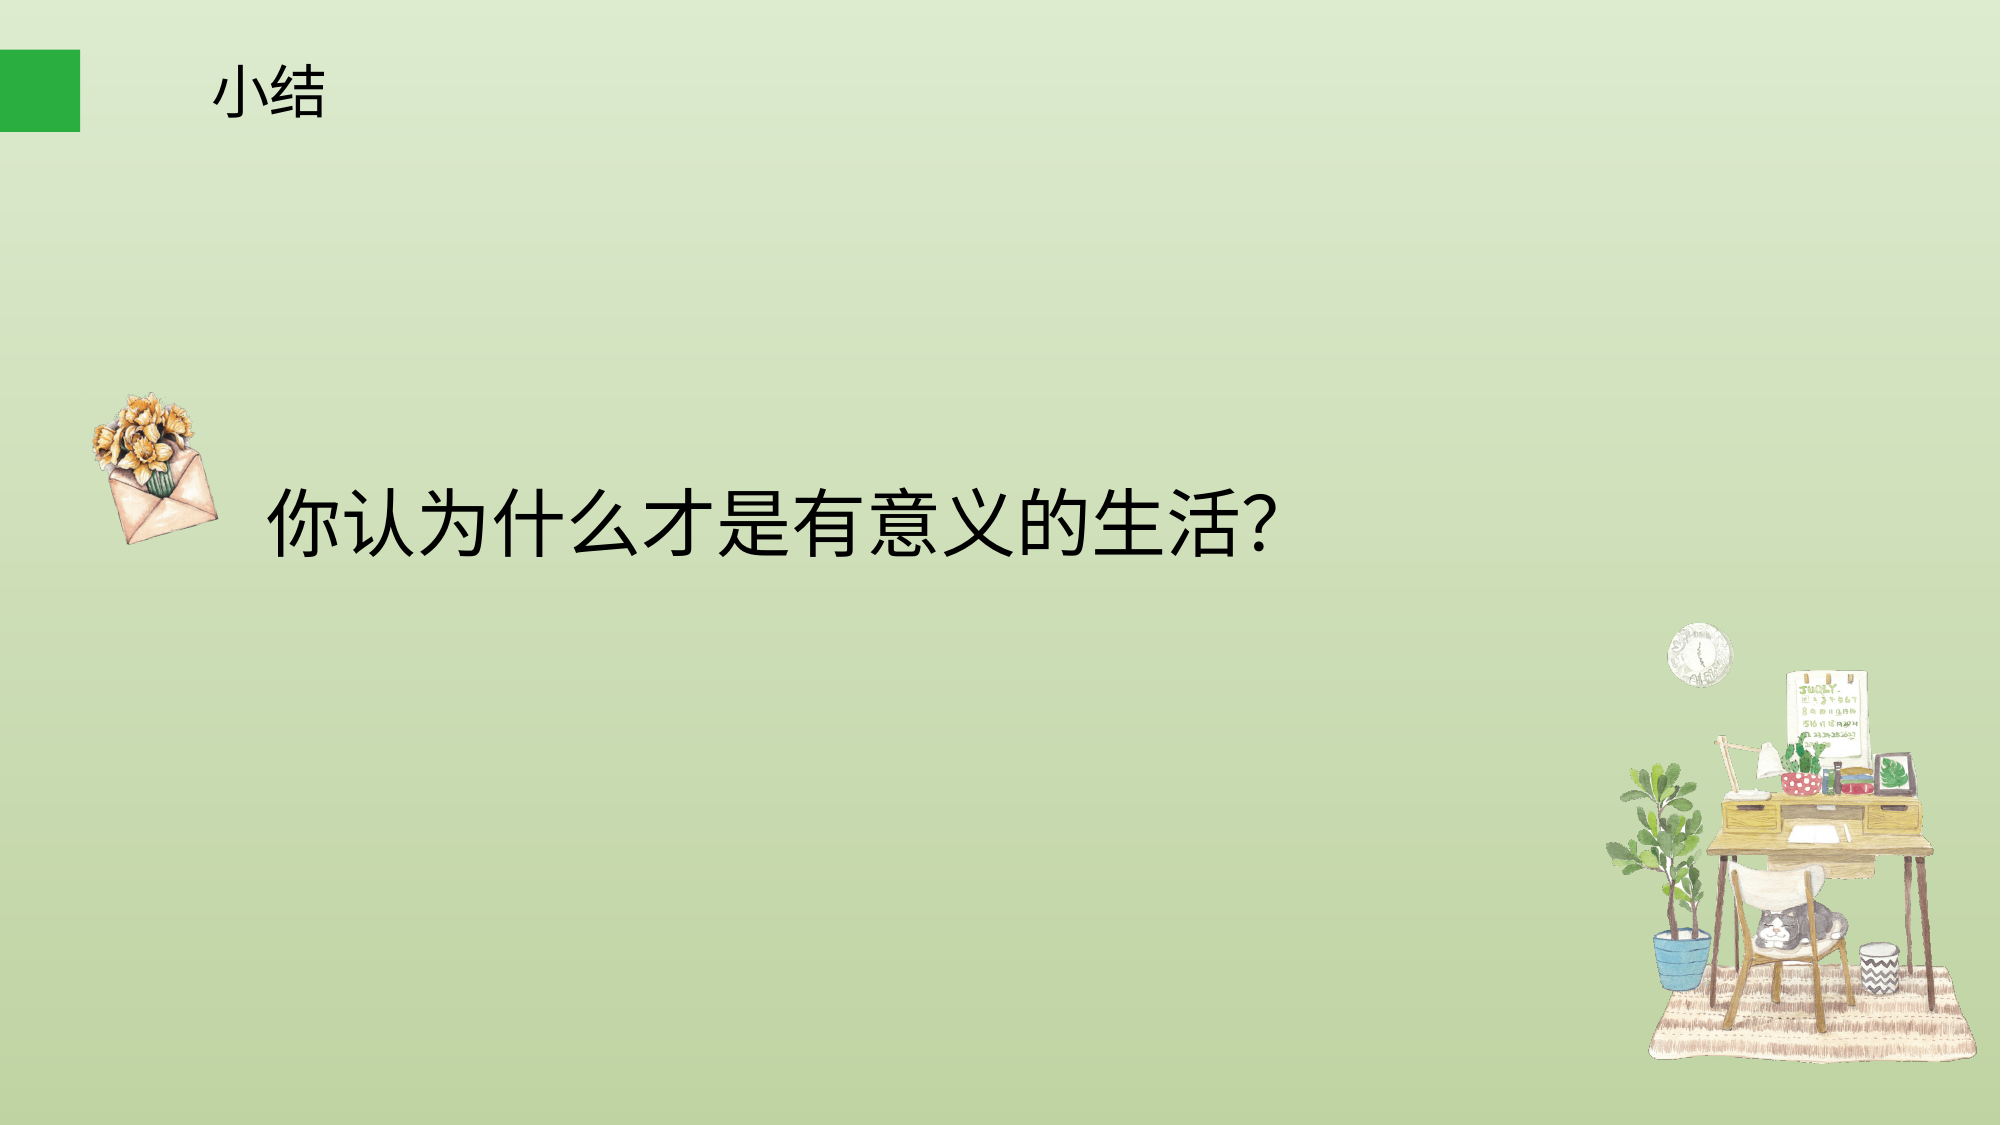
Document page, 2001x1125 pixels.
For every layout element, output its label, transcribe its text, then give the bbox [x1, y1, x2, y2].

text_box 你认为什么才是有意义的生活？ [252, 424, 1623, 575]
picture [1597, 606, 2000, 1069]
text_box [0, 49, 81, 133]
picture [42, 322, 252, 555]
text_box 小结 [196, 48, 343, 133]
